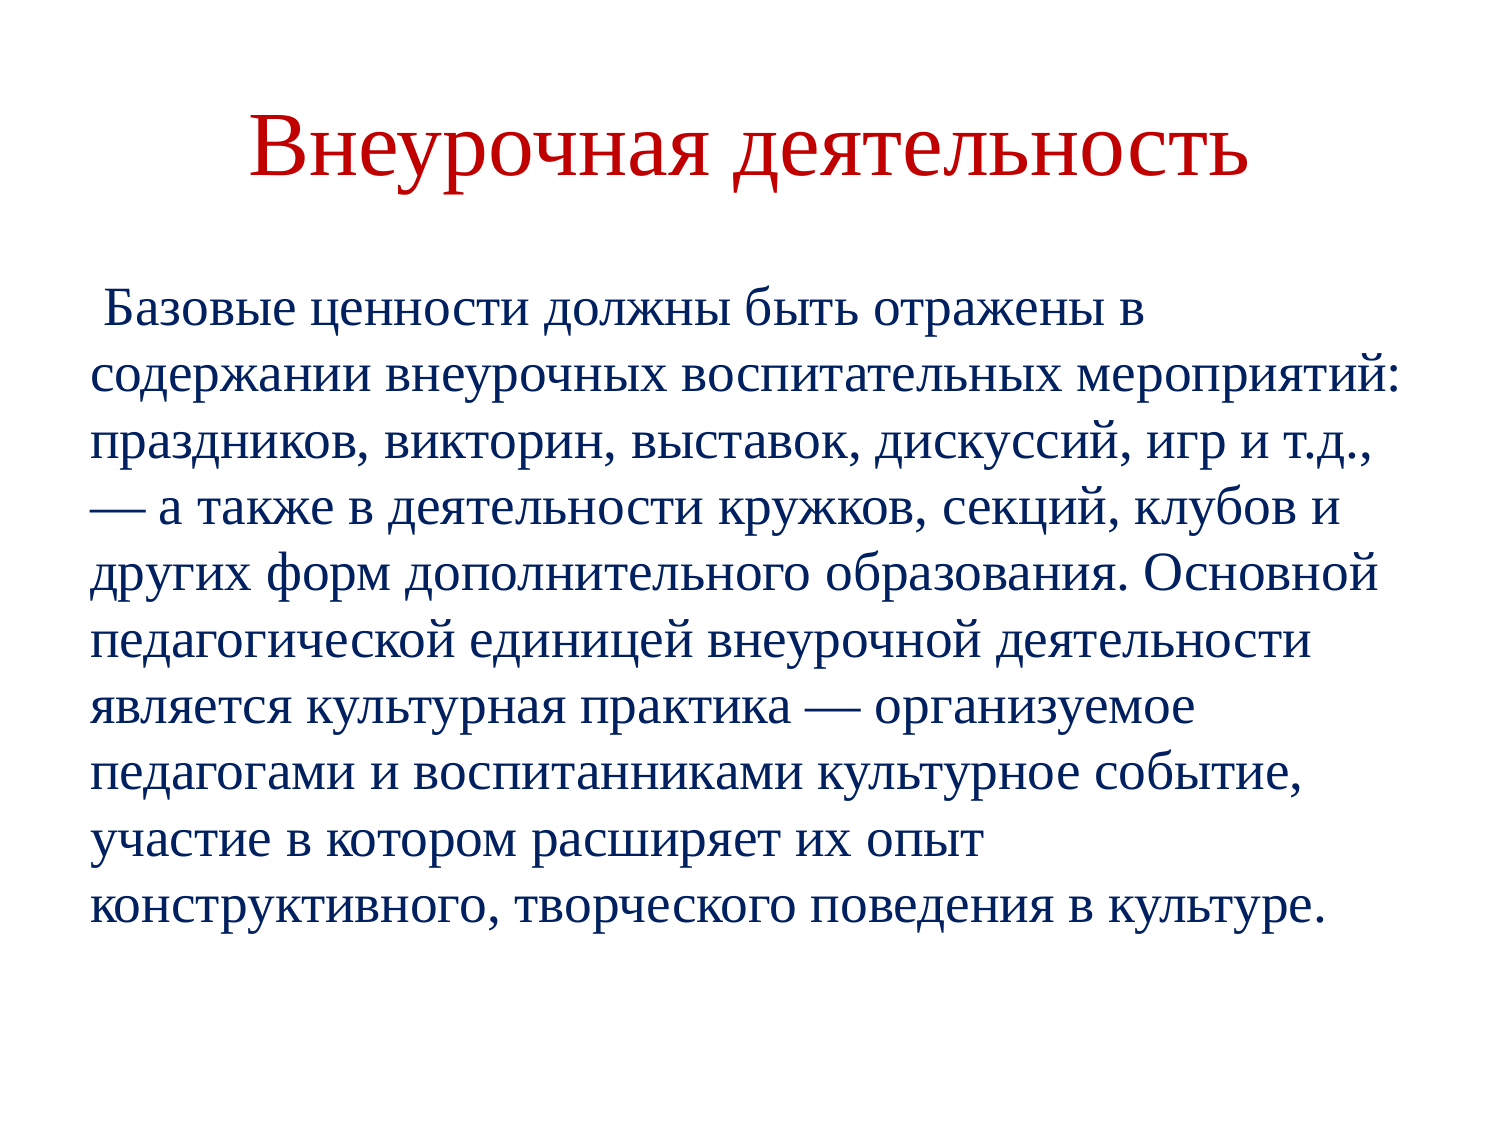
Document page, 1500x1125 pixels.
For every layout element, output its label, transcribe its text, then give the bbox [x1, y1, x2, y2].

list Базовые ценности должны быть отражены в содержании внеурочных воспитательных мероприятий: праздников, викторин, выставок, дискуссий, игр и т.д., — а также в деятельности кружков, секций, клубов и других форм дополнительного образования. Основной педагогической единицей внеурочной деятельности является культурная практика — организуемое педагогами и воспитанниками культурное событие, участие в котором расширяет их опыт конструктивного, творческого поведения в культуре. [75, 262, 1425, 1005]
title Внеурочная деятельность [75, 45, 1425, 233]
